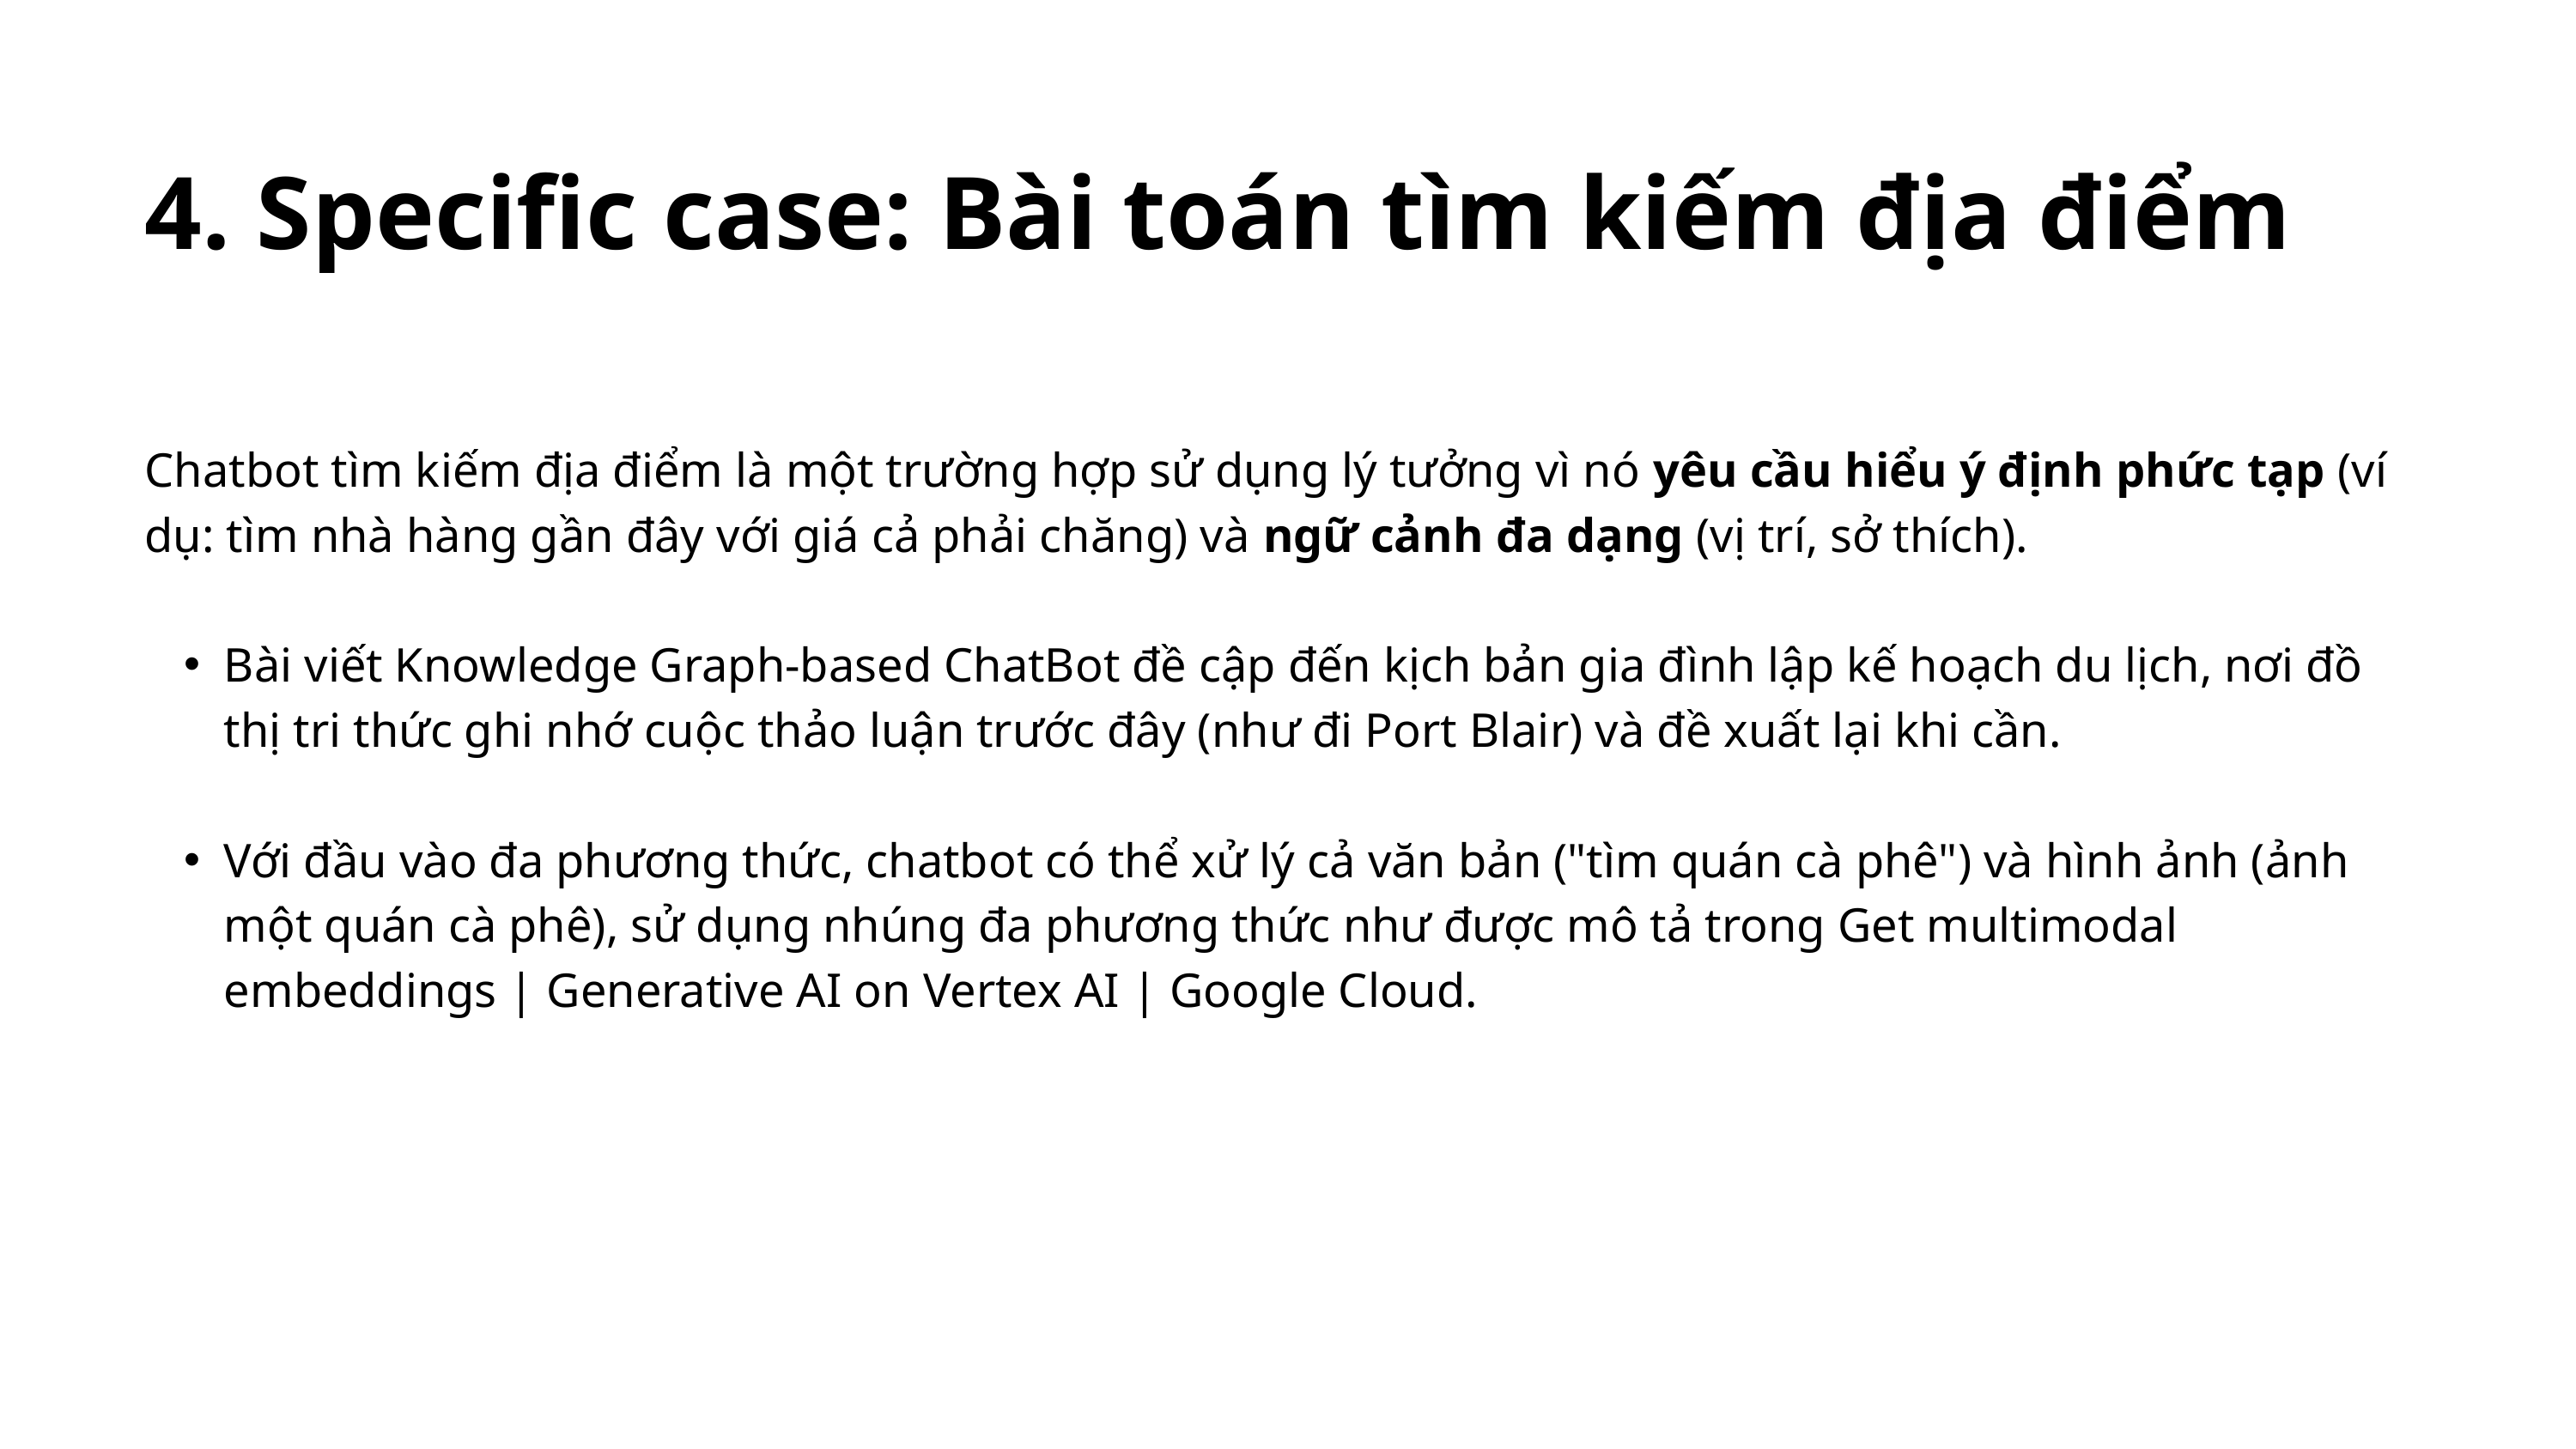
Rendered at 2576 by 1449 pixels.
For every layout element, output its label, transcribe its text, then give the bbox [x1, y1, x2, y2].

text_box 4. Specific case: Bài toán tìm kiếm địa điểm [144, 131, 2432, 270]
text_box Chatbot tìm kiếm địa điểm là một trường hợp sử dụng lý tưởng vì nó yêu cầu hiểu ý định phức tạp (ví dụ: tìm nhà hàng gần đây với giá cả phải chăng) và ngữ cảnh đa dạng (vị trí, sở thích). Bài viết Knowledge Graph-based ChatBot đề cập đến kịch bản gia đình lập kế hoạch du lịch, nơi đồ thị tri thức ghi nhớ cuộc thảo luận trước đây (như đi Port Blair) và đề xuất lại khi cần. Với đầu vào đa phương thức, chatbot có thể xử lý cả văn bản ("tìm quán cà phê") và hình ảnh (ảnh một quán cà phê), sử dụng nhúng đa phương thức như được mô tả trong Get multimodal embeddings | Generative AI on Vertex AI | Google Cloud. [144, 431, 2432, 1017]
